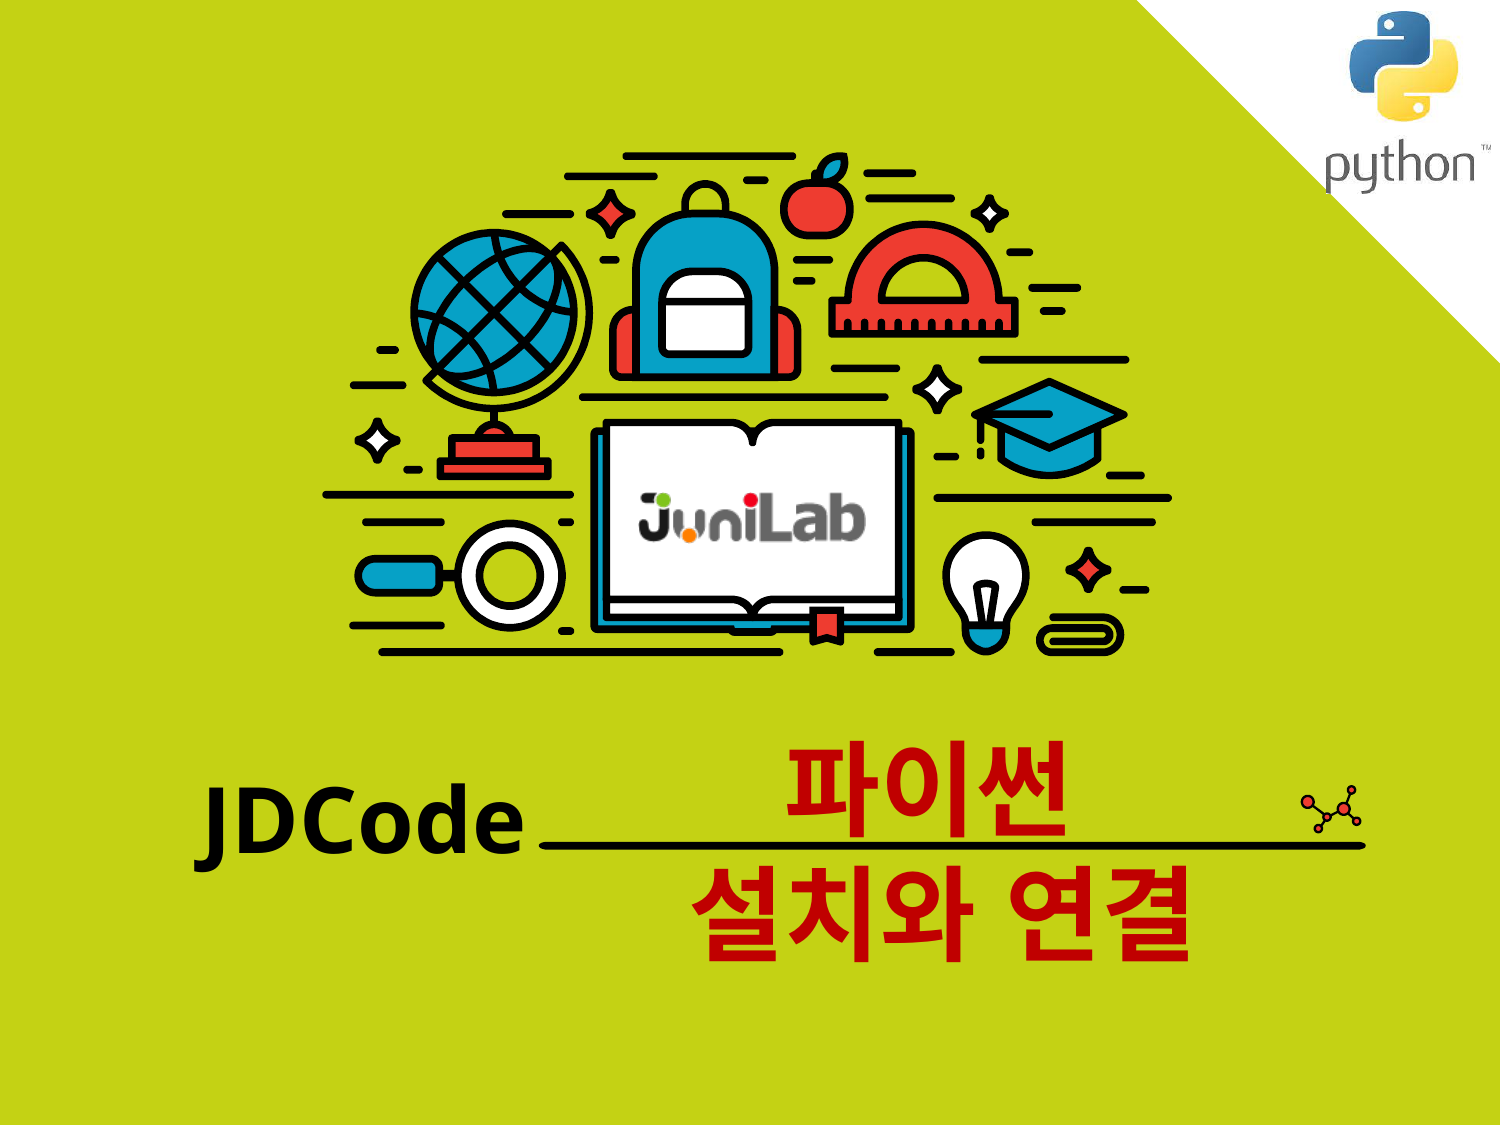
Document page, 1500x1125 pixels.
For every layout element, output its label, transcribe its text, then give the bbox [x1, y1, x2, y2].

text_box [817, 614, 836, 636]
text_box [978, 355, 1130, 364]
text_box [824, 161, 840, 178]
text_box [499, 237, 524, 250]
text_box [681, 180, 730, 210]
text_box [578, 393, 889, 401]
text_box [845, 601, 903, 622]
text_box [490, 232, 520, 287]
picture [638, 491, 867, 545]
text_box [494, 313, 554, 372]
text_box [520, 287, 575, 316]
text_box [445, 465, 544, 472]
text_box [811, 169, 823, 187]
text_box [1031, 518, 1156, 527]
text_box [524, 309, 552, 343]
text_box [1300, 784, 1362, 834]
text_box [792, 277, 816, 285]
text_box JDCode [76, 761, 485, 872]
text_box [463, 375, 489, 388]
text_box [354, 554, 444, 597]
text_box [997, 429, 1102, 480]
text_box [349, 381, 407, 390]
text_box [585, 189, 636, 239]
text_box [445, 345, 482, 372]
text_box [622, 152, 797, 160]
text_box [666, 306, 744, 350]
text_box [563, 172, 658, 181]
text_box [444, 289, 488, 332]
text_box [1006, 248, 1034, 257]
picture [1326, 11, 1491, 195]
text_box [599, 202, 622, 226]
text_box [491, 343, 524, 371]
text_box [828, 220, 1019, 338]
text_box [0, 0, 1500, 1125]
text_box [456, 442, 532, 457]
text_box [843, 318, 1003, 335]
text_box [418, 263, 457, 313]
text_box [816, 152, 849, 182]
text_box [403, 465, 423, 474]
text_box [632, 373, 779, 382]
text_box [1134, 0, 1500, 366]
text_box [971, 377, 1128, 452]
text_box [970, 630, 1002, 647]
text_box [754, 612, 809, 622]
text_box [448, 434, 540, 457]
text_box [475, 319, 517, 362]
text_box [609, 305, 640, 381]
text_box [1028, 283, 1082, 292]
text_box [484, 429, 504, 434]
text_box [378, 648, 784, 657]
text_box [640, 218, 770, 373]
text_box [972, 579, 1000, 630]
text_box [1036, 613, 1125, 657]
text_box [976, 410, 1053, 444]
text_box [444, 237, 494, 276]
text_box [548, 256, 563, 304]
text_box [464, 254, 497, 282]
text_box [779, 314, 793, 373]
text_box [599, 435, 809, 628]
text_box [865, 194, 955, 203]
text_box [474, 420, 514, 434]
text_box [983, 207, 996, 220]
text_box [632, 209, 779, 305]
text_box [1079, 560, 1098, 580]
text_box [419, 318, 431, 344]
text_box [976, 447, 985, 460]
text_box [970, 194, 1009, 233]
text_box [368, 431, 387, 450]
text_box [961, 630, 1011, 656]
text_box [780, 179, 854, 240]
text_box [349, 621, 445, 630]
text_box [933, 493, 1172, 502]
text_box [933, 452, 960, 461]
text_box [926, 378, 949, 401]
text_box [531, 313, 569, 362]
text_box 파이썬 설치와 연결 [478, 747, 1409, 952]
text_box [322, 490, 574, 499]
text_box [845, 435, 907, 625]
text_box [617, 314, 632, 373]
text_box [942, 531, 1030, 630]
text_box [434, 253, 494, 312]
text_box [502, 210, 575, 219]
text_box [1005, 433, 1093, 471]
text_box [436, 282, 464, 316]
text_box [743, 176, 769, 185]
text_box [490, 413, 498, 425]
text_box [770, 305, 802, 381]
text_box [454, 519, 566, 632]
text_box [376, 346, 399, 354]
text_box [1105, 471, 1145, 480]
text_box [590, 427, 809, 636]
text_box [557, 281, 569, 307]
text_box [611, 604, 746, 613]
text_box [1119, 586, 1150, 594]
text_box [506, 253, 544, 280]
text_box [602, 601, 754, 622]
text_box [845, 427, 915, 634]
text_box [658, 267, 753, 359]
text_box [426, 321, 440, 369]
text_box [410, 228, 549, 368]
text_box [1039, 307, 1066, 315]
text_box [792, 256, 834, 264]
text_box [558, 518, 574, 527]
text_box [558, 627, 575, 635]
text_box [468, 338, 498, 394]
text_box [362, 518, 445, 527]
text_box [788, 187, 846, 231]
text_box [611, 427, 894, 605]
text_box [994, 386, 1113, 443]
text_box [434, 324, 462, 362]
text_box [494, 350, 543, 388]
text_box [667, 276, 744, 297]
text_box [836, 228, 1011, 330]
text_box [500, 293, 544, 336]
text_box [526, 263, 554, 301]
text_box [413, 309, 468, 338]
text_box [538, 841, 1366, 850]
text_box [470, 263, 513, 306]
text_box [502, 244, 550, 259]
text_box [599, 256, 620, 264]
text_box [363, 563, 435, 588]
text_box [462, 528, 558, 623]
text_box [1065, 546, 1112, 593]
text_box [873, 648, 955, 657]
text_box [661, 297, 749, 306]
text_box [436, 457, 552, 481]
text_box [863, 169, 917, 178]
text_box [830, 364, 901, 373]
text_box [438, 366, 486, 381]
text_box [759, 604, 895, 613]
text_box [950, 539, 1022, 621]
text_box [912, 364, 963, 415]
text_box [422, 241, 594, 413]
text_box [809, 606, 845, 646]
text_box [354, 417, 401, 464]
text_box [981, 588, 991, 616]
text_box [444, 569, 454, 582]
text_box [602, 418, 903, 621]
text_box [439, 257, 578, 397]
